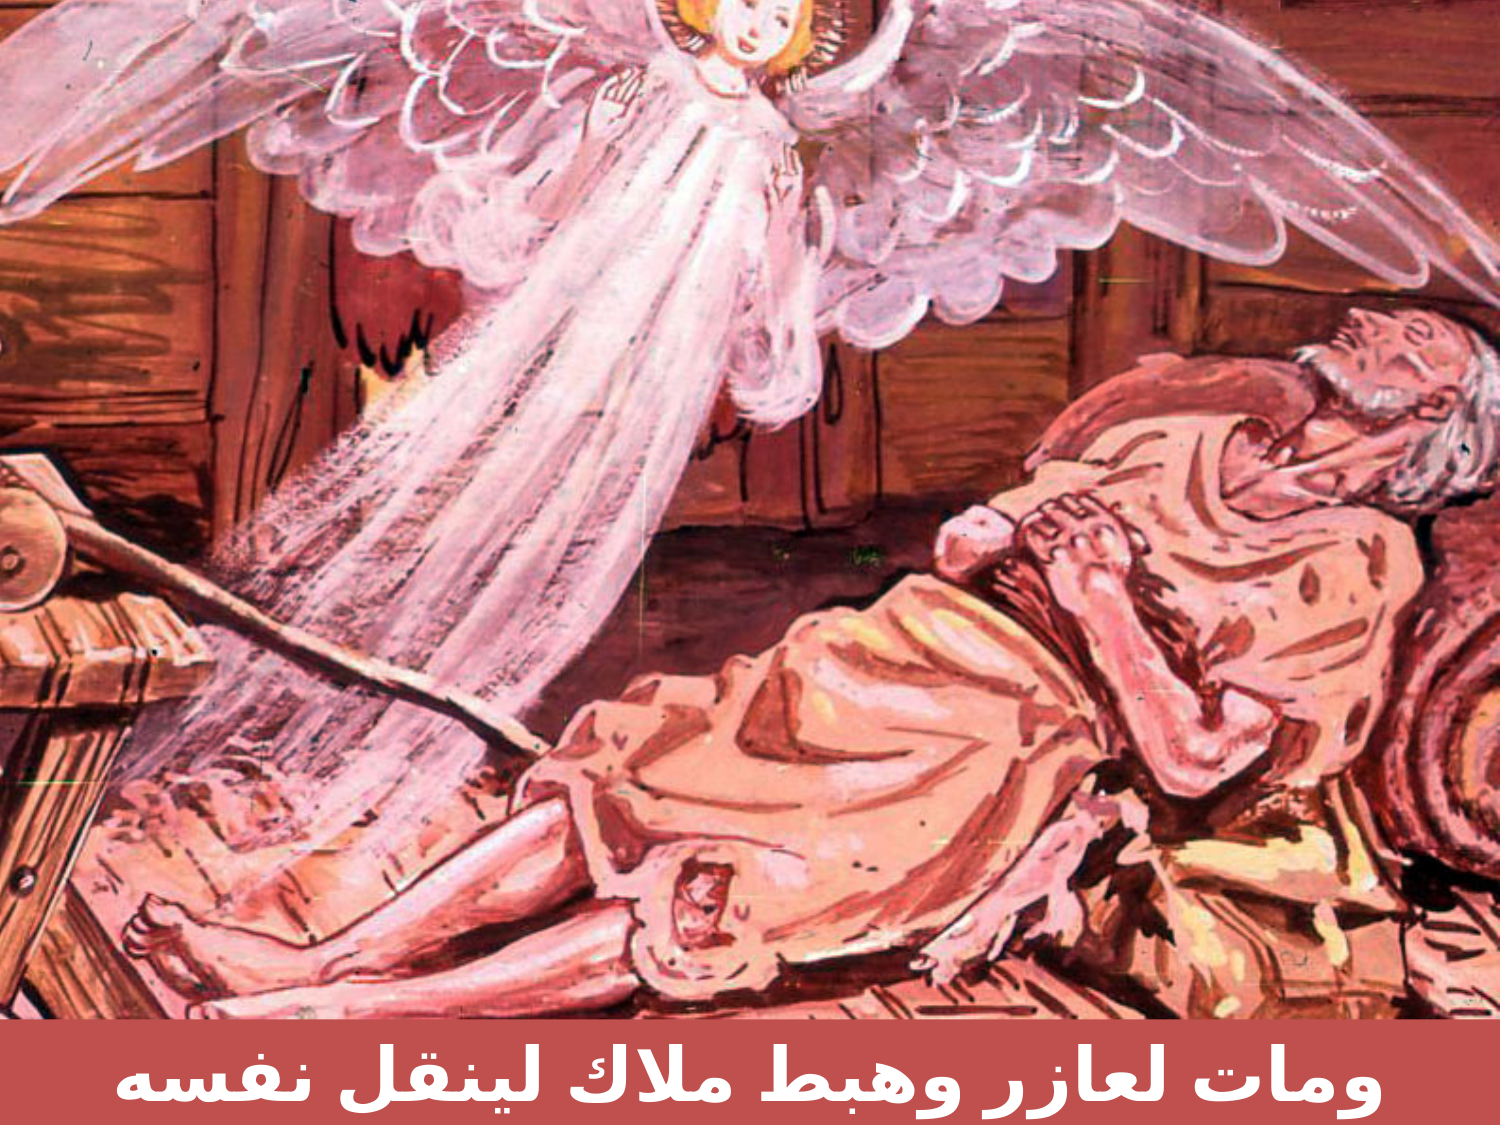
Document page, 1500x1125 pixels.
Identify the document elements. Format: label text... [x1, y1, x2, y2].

text_box ومات لعازر وهبط ملاك لينقل نفسه مباشرة الى السماء [0, 1026, 1500, 1125]
picture [0, 0, 1500, 1020]
